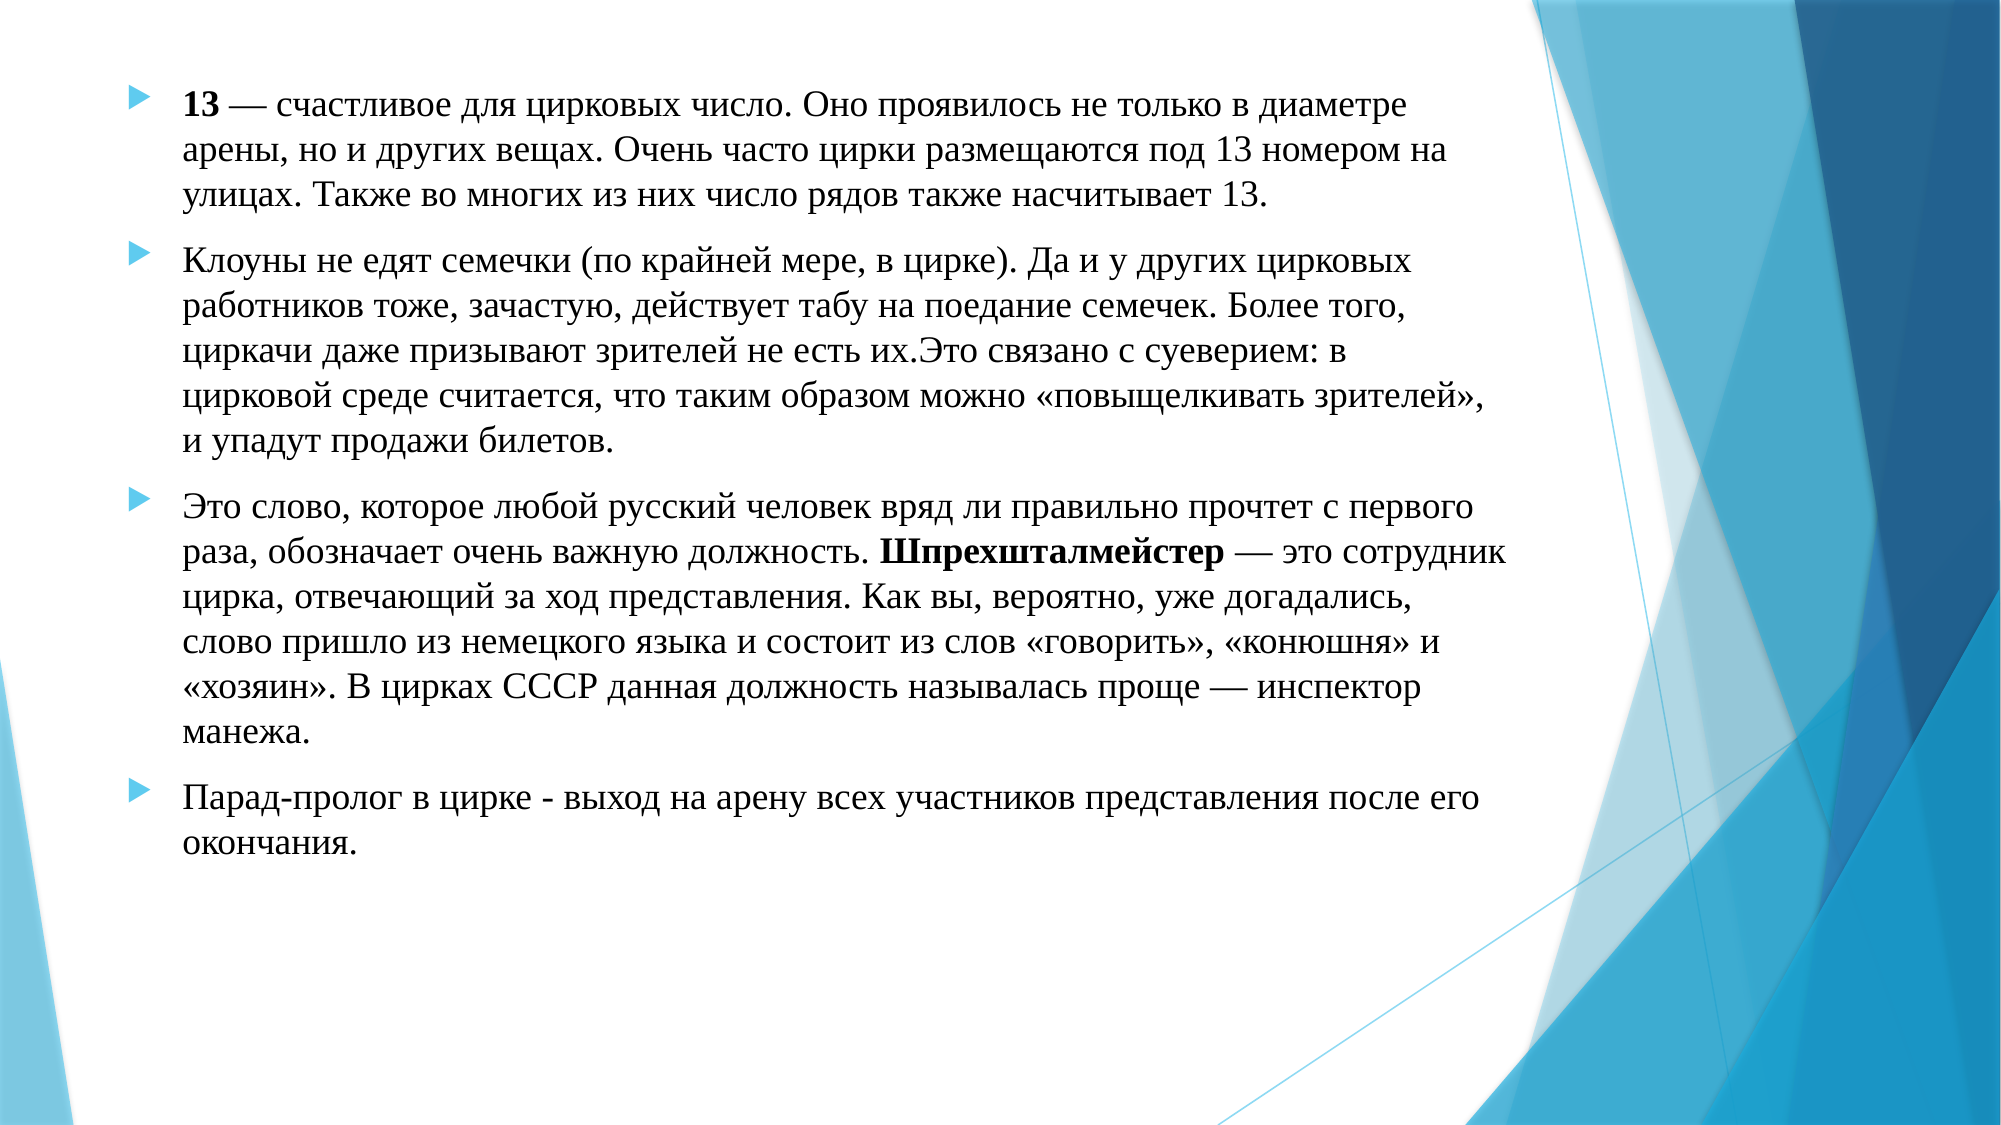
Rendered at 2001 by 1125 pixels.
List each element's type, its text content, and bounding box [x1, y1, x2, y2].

list 13 — счастливое для цирковых число. Оно проявилось не только в диаметре арены, но и других вещах. Очень часто цирки размещаются под 13 номером на улицах. Также во многих из них число рядов также насчитывает 13. Клоуны не едят семечки (по крайней мере, в цирке). Да и у других цирковых работников тоже, зачастую, действует табу на поедание семечек. Более того, циркачи даже призывают зрителей не есть их.Это связано с суеверием: в цирковой среде считается, что таким образом можно «повыщелкивать зрителей», и упадут продажи билетов. Это слово, которое любой русский человек вряд ли правильно прочтет с первого раза, обозначает очень важную должность. Шпрехшталмейстер — это сотрудник цирка, отвечающий за ход представления. Как вы, вероятно, уже догадались, слово пришло из немецкого языка и состоит из слов «говорить», «конюшня» и «хозяин». В цирках СССР данная должность называлась проще — инспектор манежа. Парад-пролог в цирке - выход на арену всех участников представления после его окончания. [111, 71, 1522, 992]
